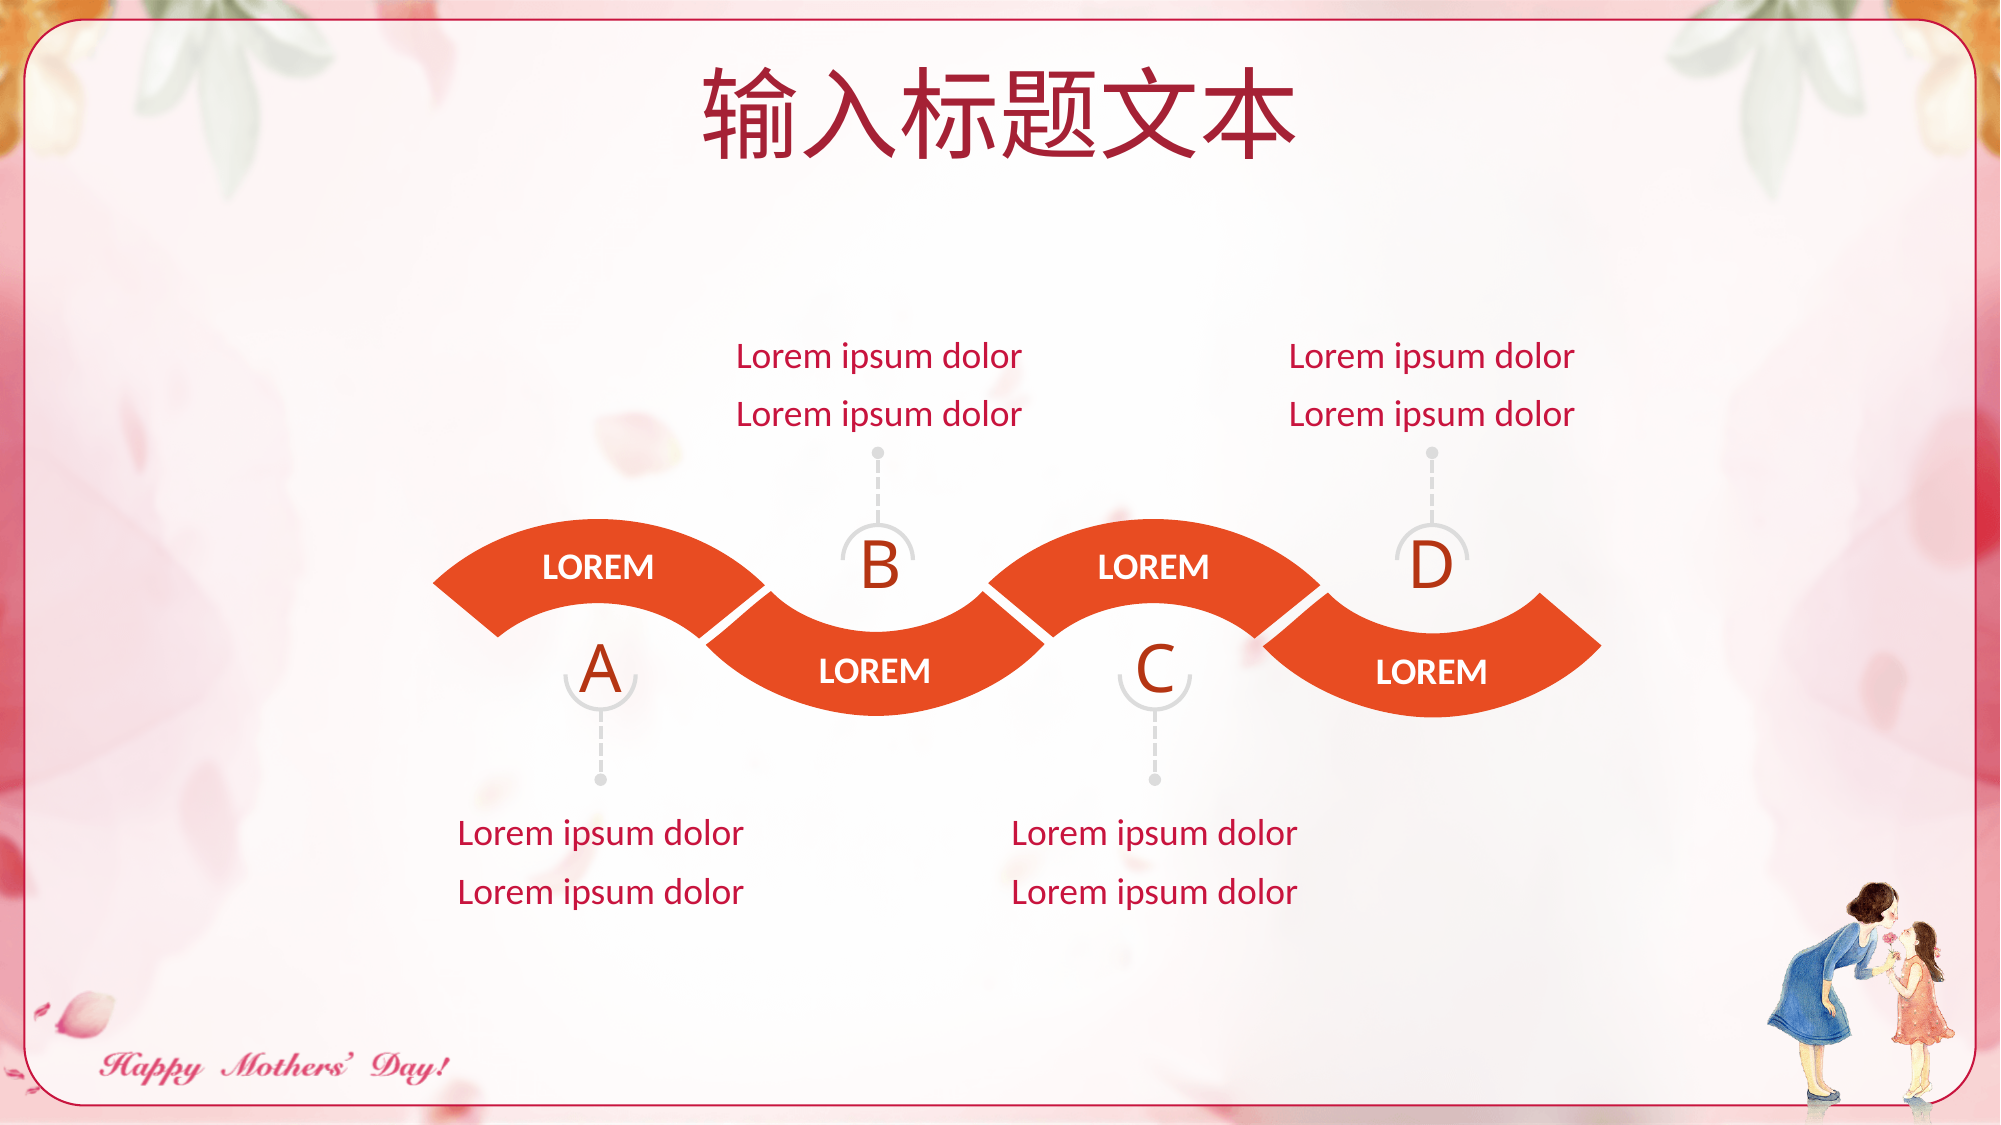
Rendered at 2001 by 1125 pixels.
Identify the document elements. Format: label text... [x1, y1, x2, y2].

text_box B [828, 530, 933, 610]
text_box Lorem ipsum dolor Lorem ipsum dolor [405, 787, 797, 983]
text_box LOREM [705, 591, 1045, 716]
text_box D [1380, 530, 1485, 610]
text_box [1414, 525, 1451, 530]
text_box LOREM [432, 519, 765, 639]
text_box Lorem ipsum dolor Lorem ipsum dolor [959, 787, 1351, 983]
text_box LOREM [988, 519, 1321, 639]
picture [0, 0, 2000, 1125]
text_box 输入标题文本 [685, 44, 1315, 180]
text_box C [1103, 634, 1208, 714]
text_box A [549, 634, 654, 714]
text_box LOREM [1262, 592, 1602, 718]
text_box [859, 525, 896, 530]
text_box Lorem ipsum dolor Lorem ipsum dolor [684, 246, 1076, 442]
text_box Lorem ipsum dolor Lorem ipsum dolor [1236, 246, 1628, 442]
